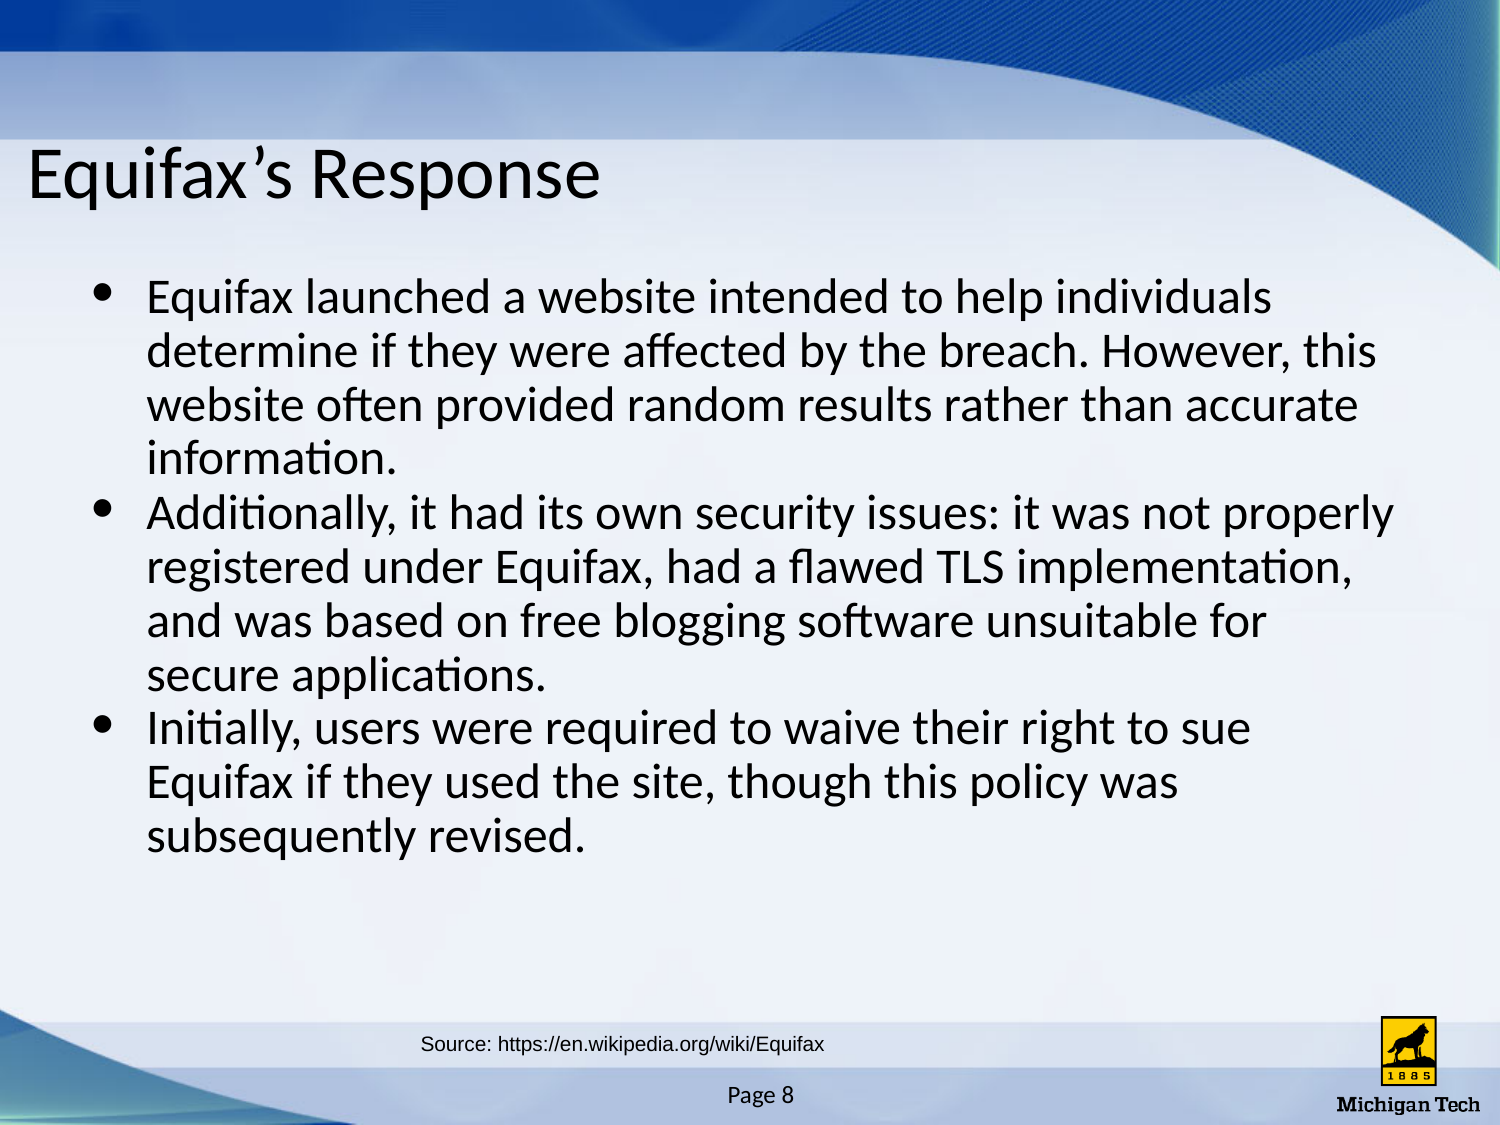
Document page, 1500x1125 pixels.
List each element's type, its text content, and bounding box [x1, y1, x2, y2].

title Equifax’s Response [12, 75, 1263, 263]
picture [0, 0, 1500, 1125]
text_box Source: https://en.wikipedia.org/wiki/Equifax [405, 1026, 1166, 1064]
list Equifax launched a website intended to help individuals determine if they were affected by the breach. However, this website often provided random results rather than accurate information. Additionally, it had its own security issues: it was not properly registered under Equifax, had a flawed TLS implementation, and was based on free blogging software unsuitable for secure applications. Initially, users were required to waive their right to sue Equifax if they used the site, though this policy was subsequently revised. [75, 262, 1425, 1063]
